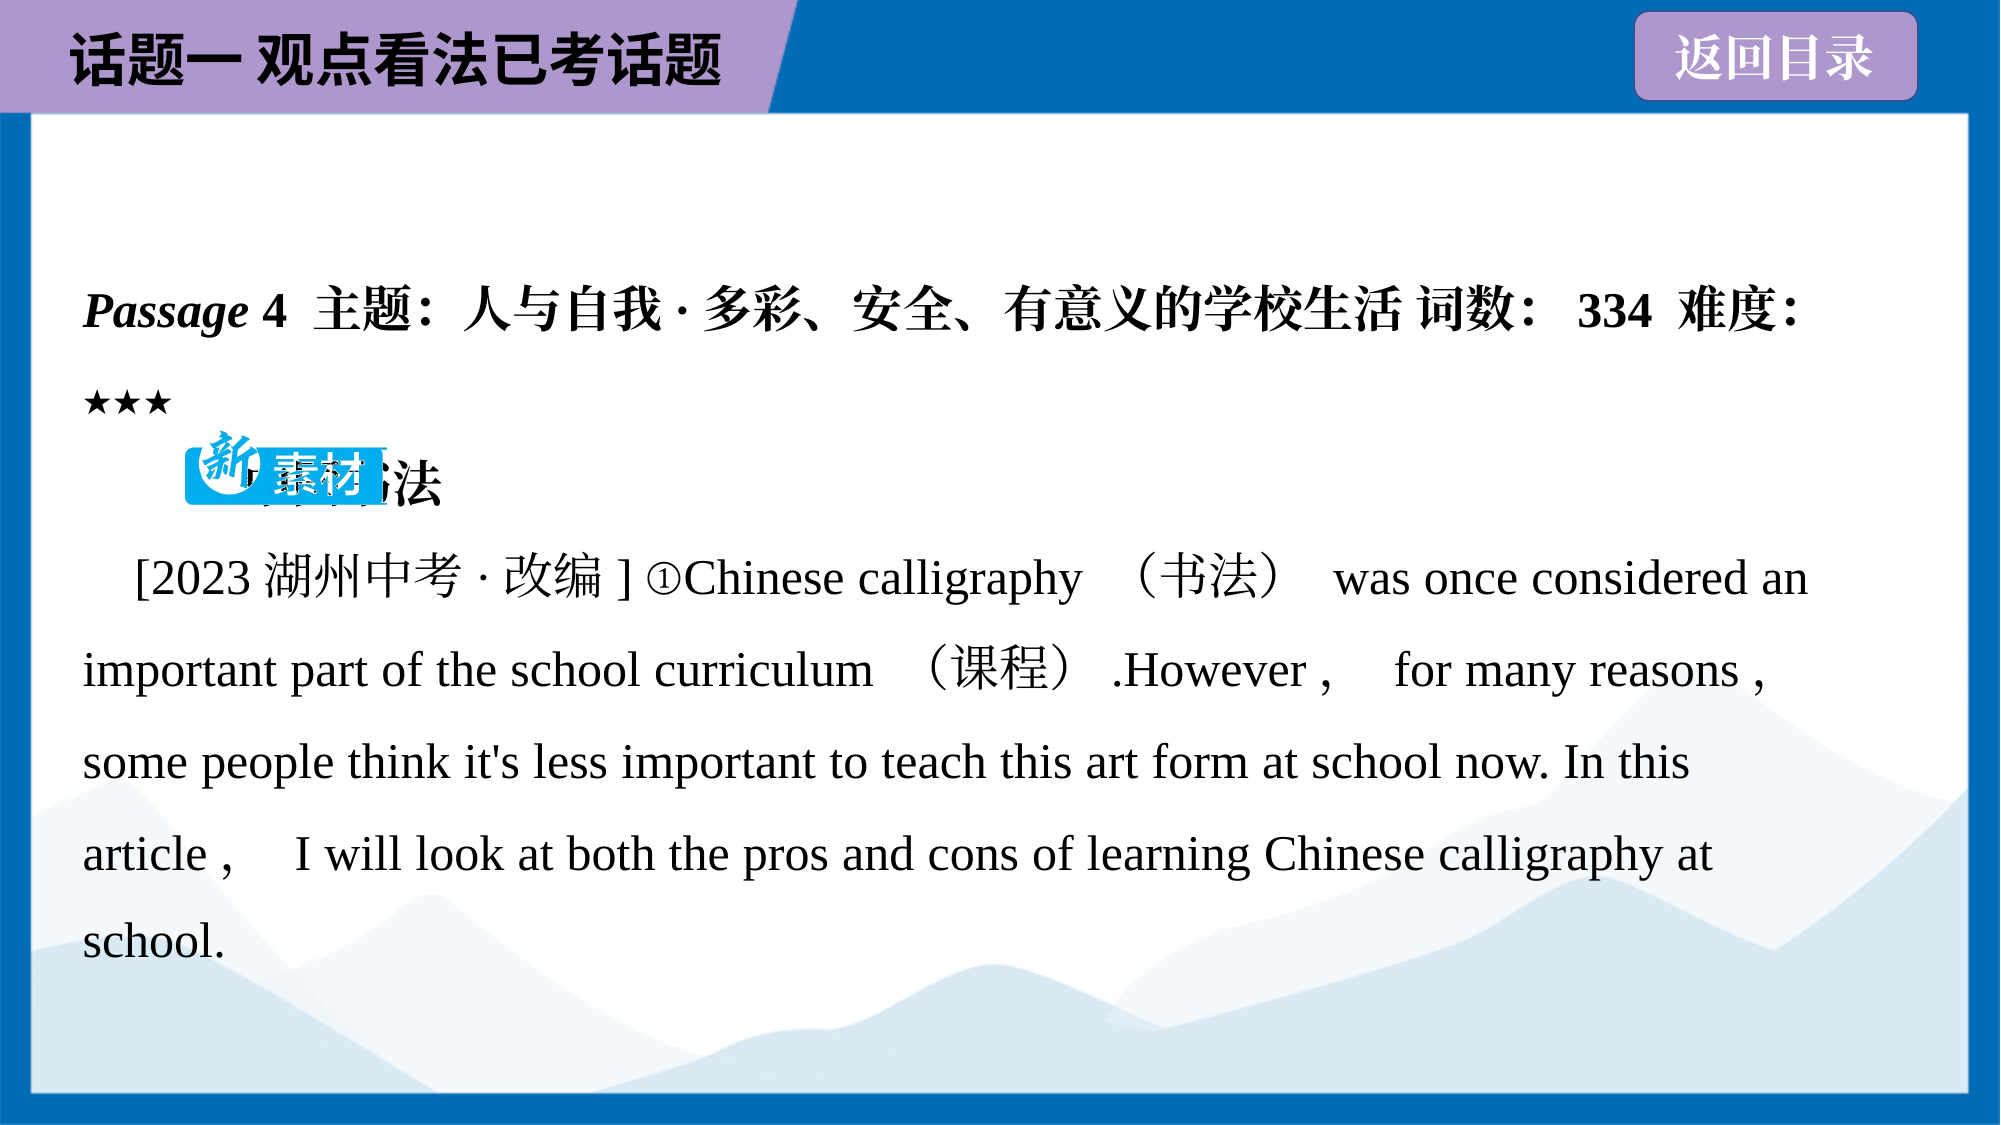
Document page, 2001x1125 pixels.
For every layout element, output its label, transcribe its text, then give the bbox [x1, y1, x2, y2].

text_box [2023湖州中考·改编] ①Chinese calligraphy （书法） was once considered an important part of the school curriculum （课程）.However， for many reasons， some people think it's less important to teach this art form at school now. In this article， I will look at both the pros and cons of learning Chinese calligraphy at school. [82, 513, 1917, 959]
text_box Passage 4 主题：人与自我·多彩、安全、有意义的学校生活 词数：334 难度： ★★★ [82, 245, 1917, 416]
text_box 中国书法 [82, 424, 1917, 503]
picture [0, 0, 2000, 1125]
